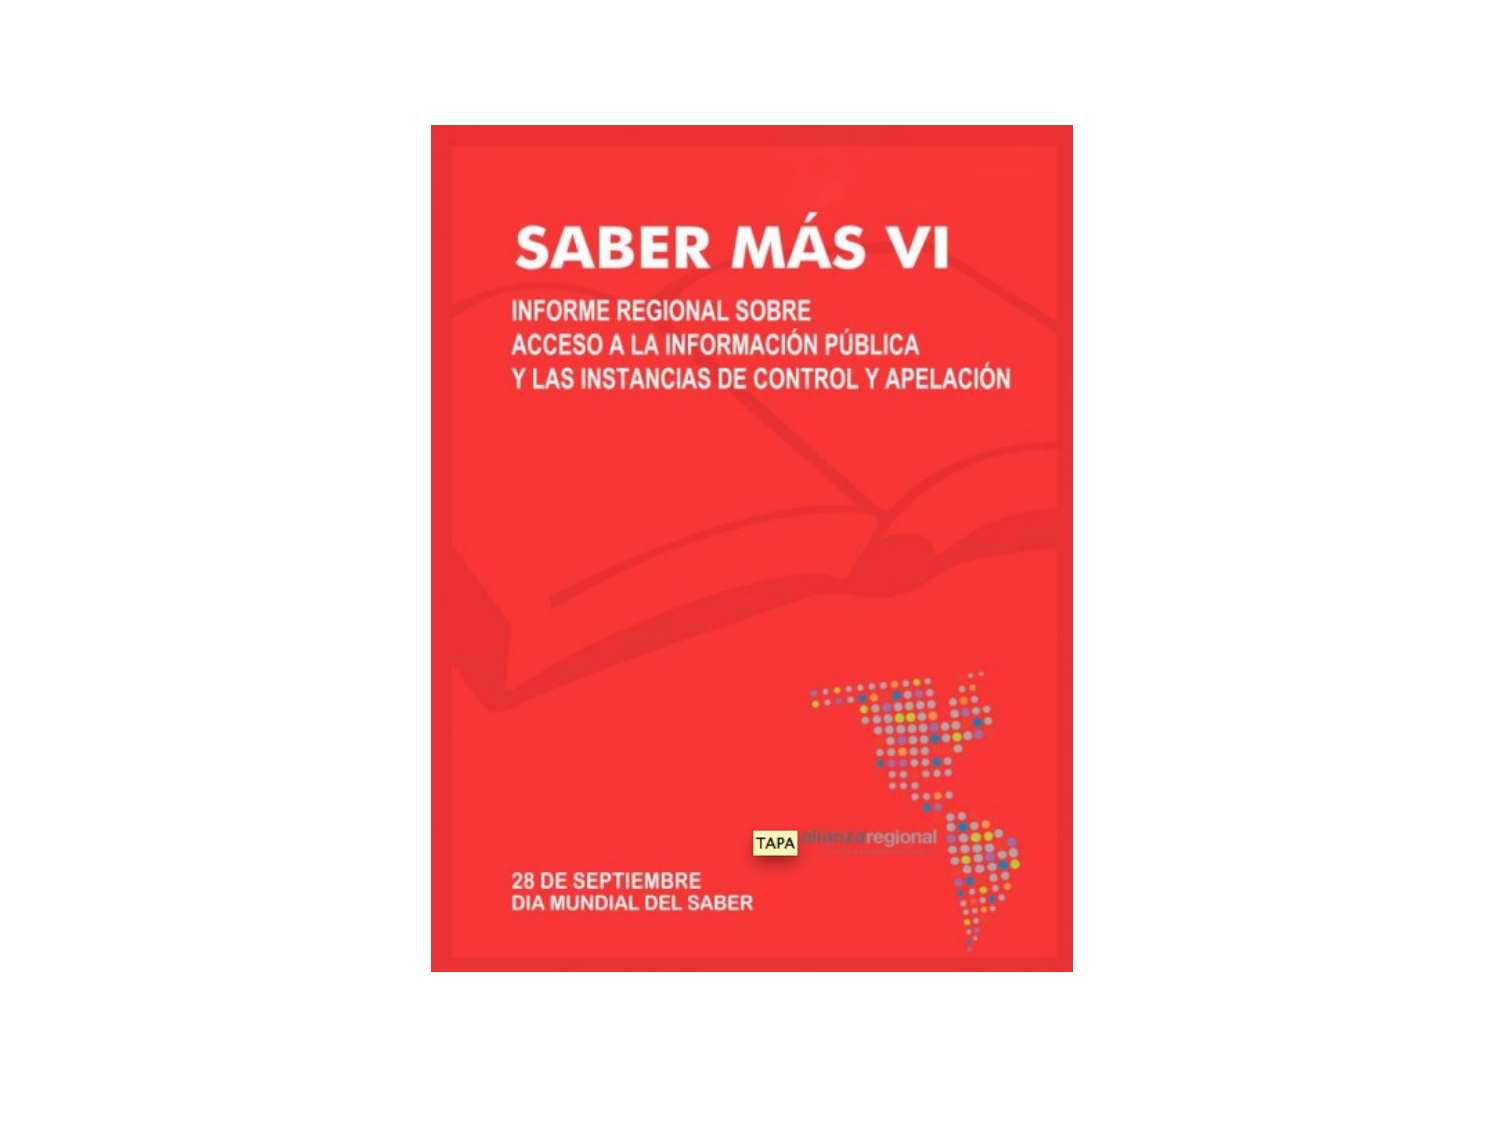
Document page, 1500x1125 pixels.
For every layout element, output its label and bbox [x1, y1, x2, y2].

picture [430, 125, 1073, 972]
